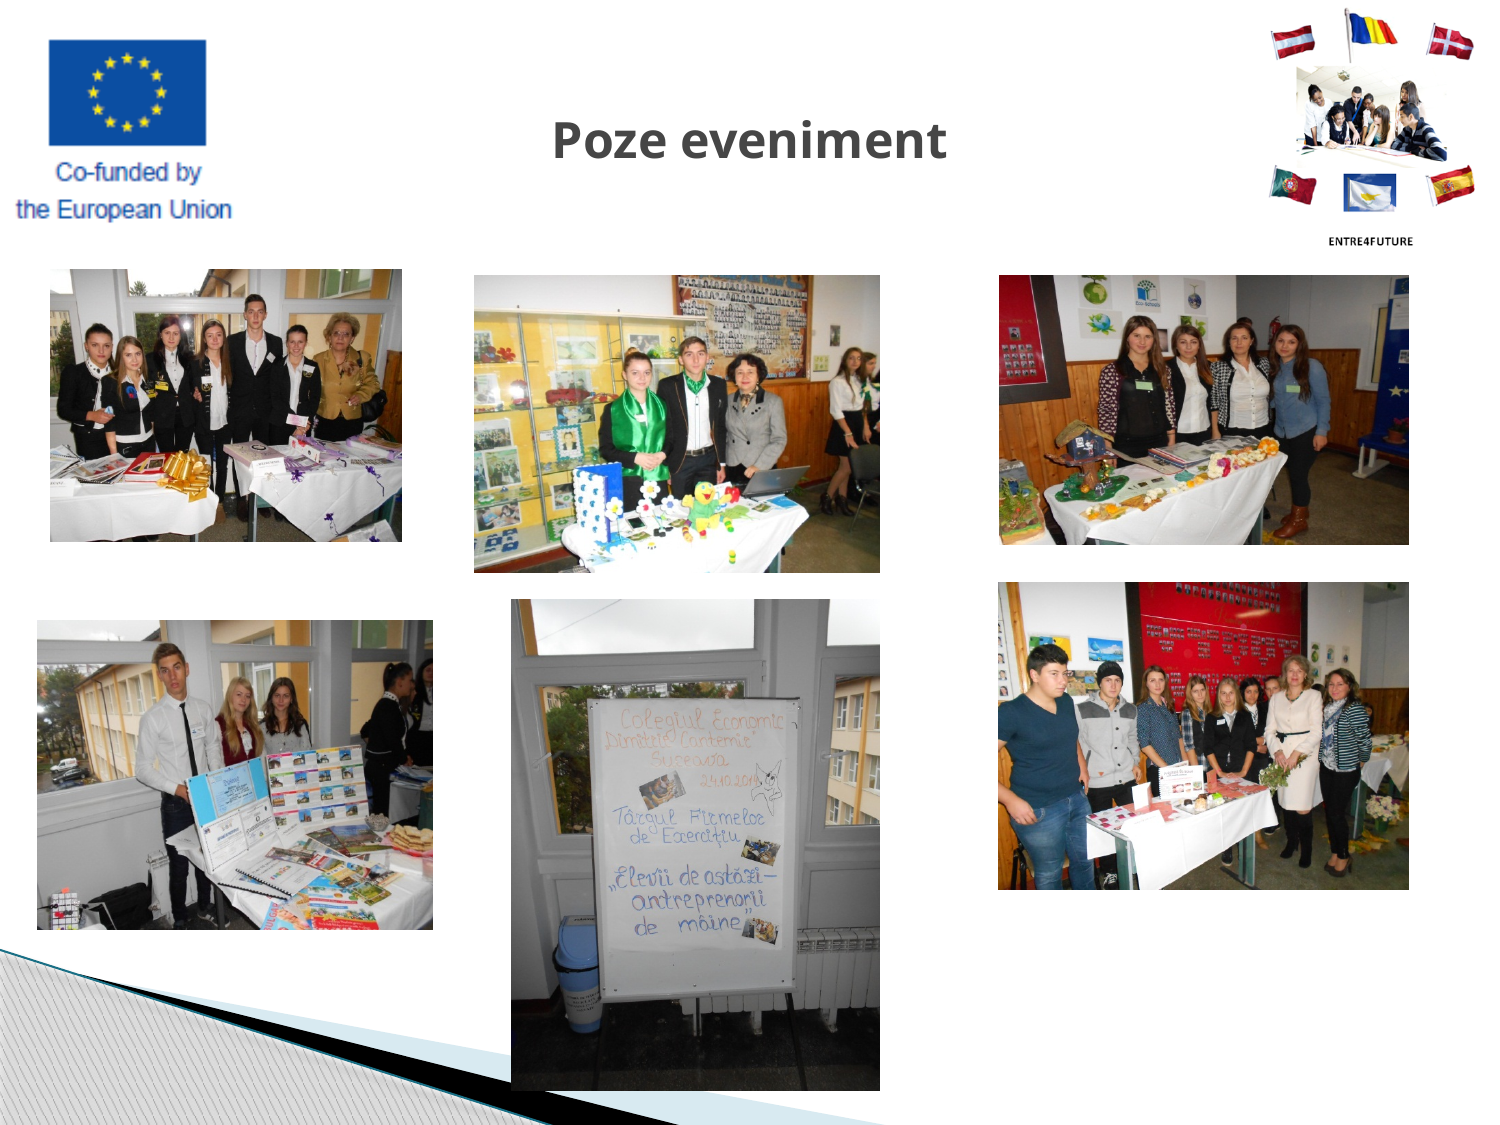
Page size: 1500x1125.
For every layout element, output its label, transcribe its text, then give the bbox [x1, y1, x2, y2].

picture [1252, 0, 1500, 270]
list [49, 269, 403, 542]
picture [37, 619, 433, 931]
title Poze eveniment [258, 45, 1246, 233]
picture [999, 274, 1409, 546]
picture [474, 274, 880, 573]
picture [511, 599, 880, 1091]
picture [998, 582, 1409, 890]
picture [0, 0, 253, 251]
